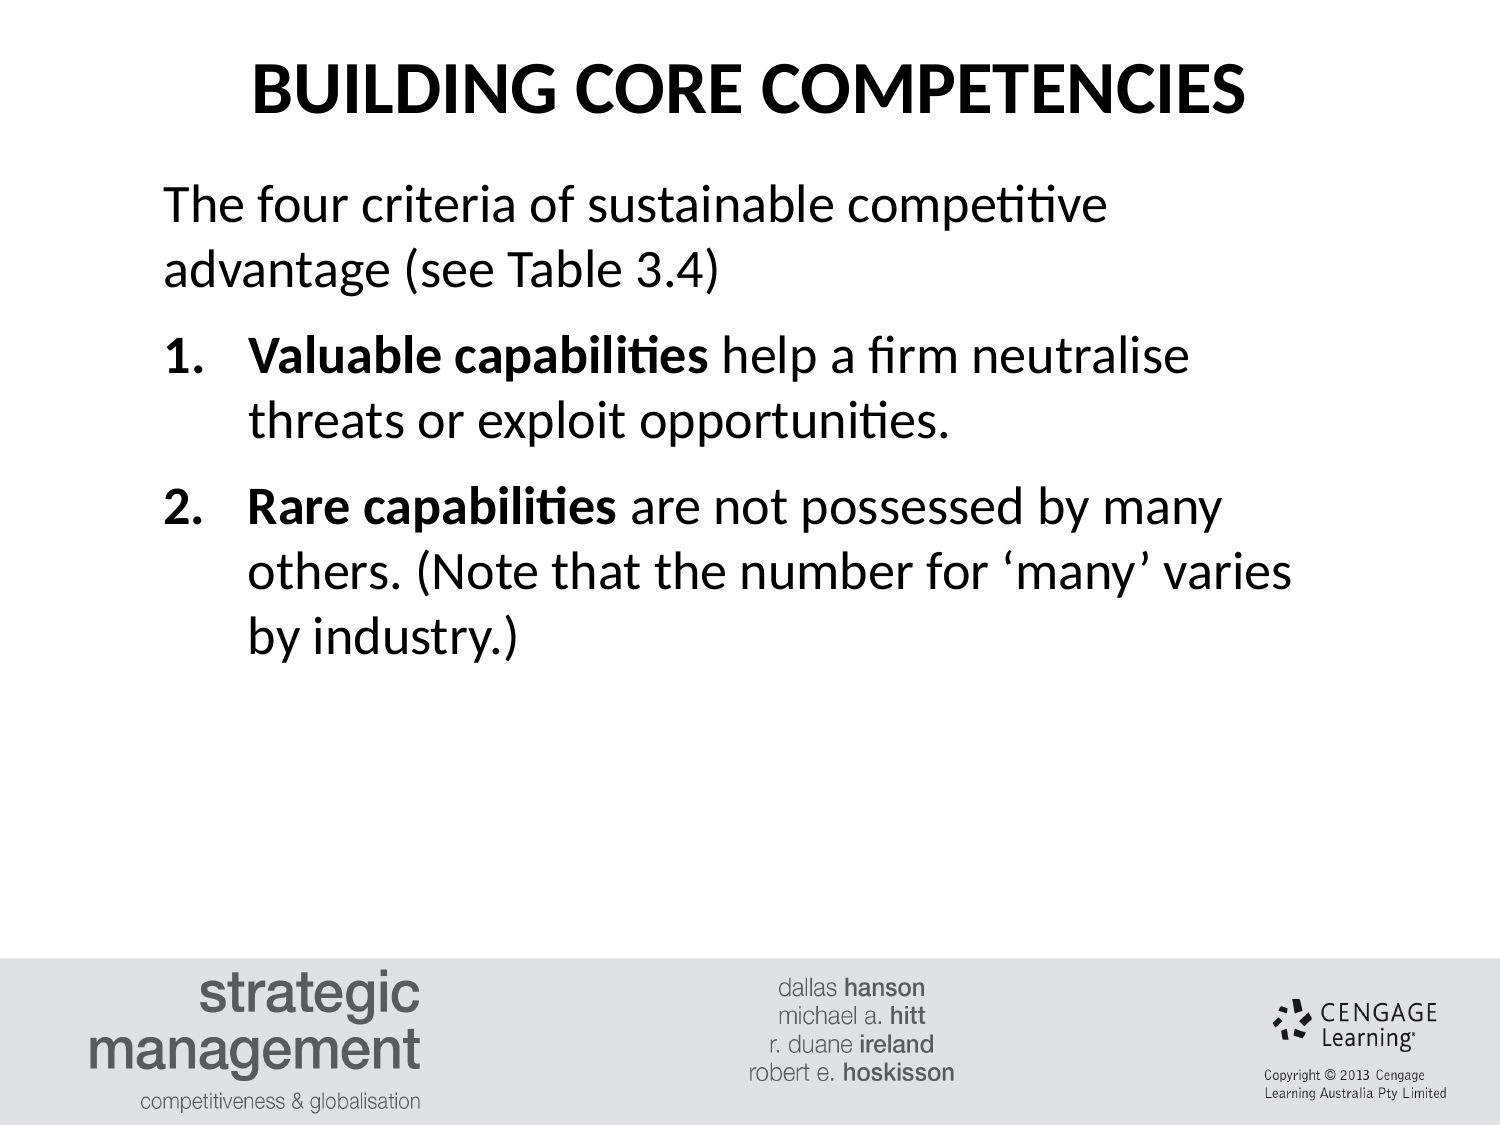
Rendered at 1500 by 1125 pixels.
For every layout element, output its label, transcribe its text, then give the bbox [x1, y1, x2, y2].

text_box The four criteria of sustainable competitive advantage (see Table 3.4) Valuable capabilities help a firm neutralise threats or exploit opportunities. Rare capabilities are not possessed by many others. (Note that the number for ‘many’ varies by industry.) [148, 160, 1352, 976]
picture [0, 0, 1500, 1125]
text_box BUILDING CORE COMPETENCIES [168, 31, 1332, 136]
text_box [262, 224, 1388, 1005]
